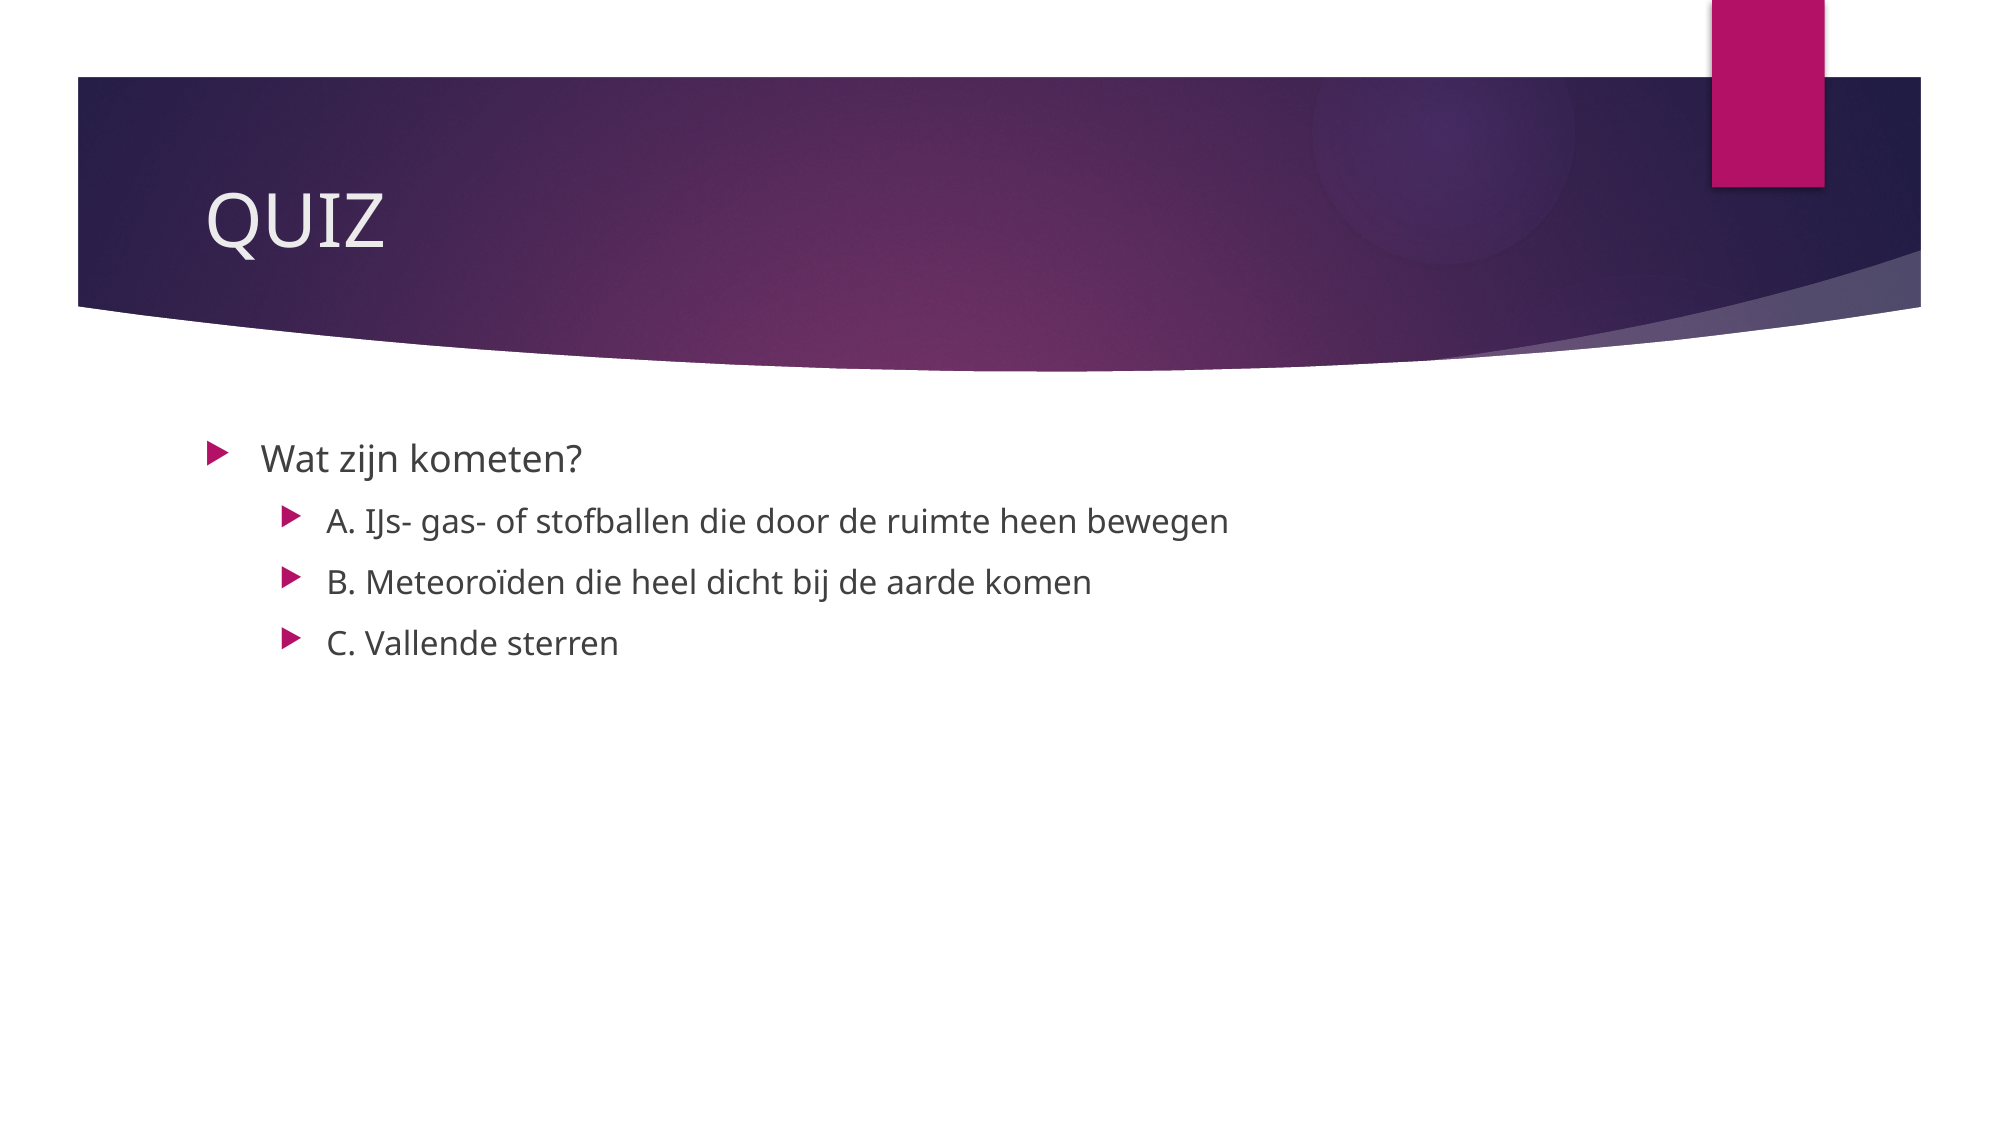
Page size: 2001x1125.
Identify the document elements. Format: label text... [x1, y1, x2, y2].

list Wat zijn kometen? A. IJs- gas- of stofballen die door de ruimte heen bewegen B. Meteoroïden die heel dicht bij de aarde komen C. Vallende sterren [189, 427, 1638, 988]
title QUIZ [189, 159, 1627, 276]
